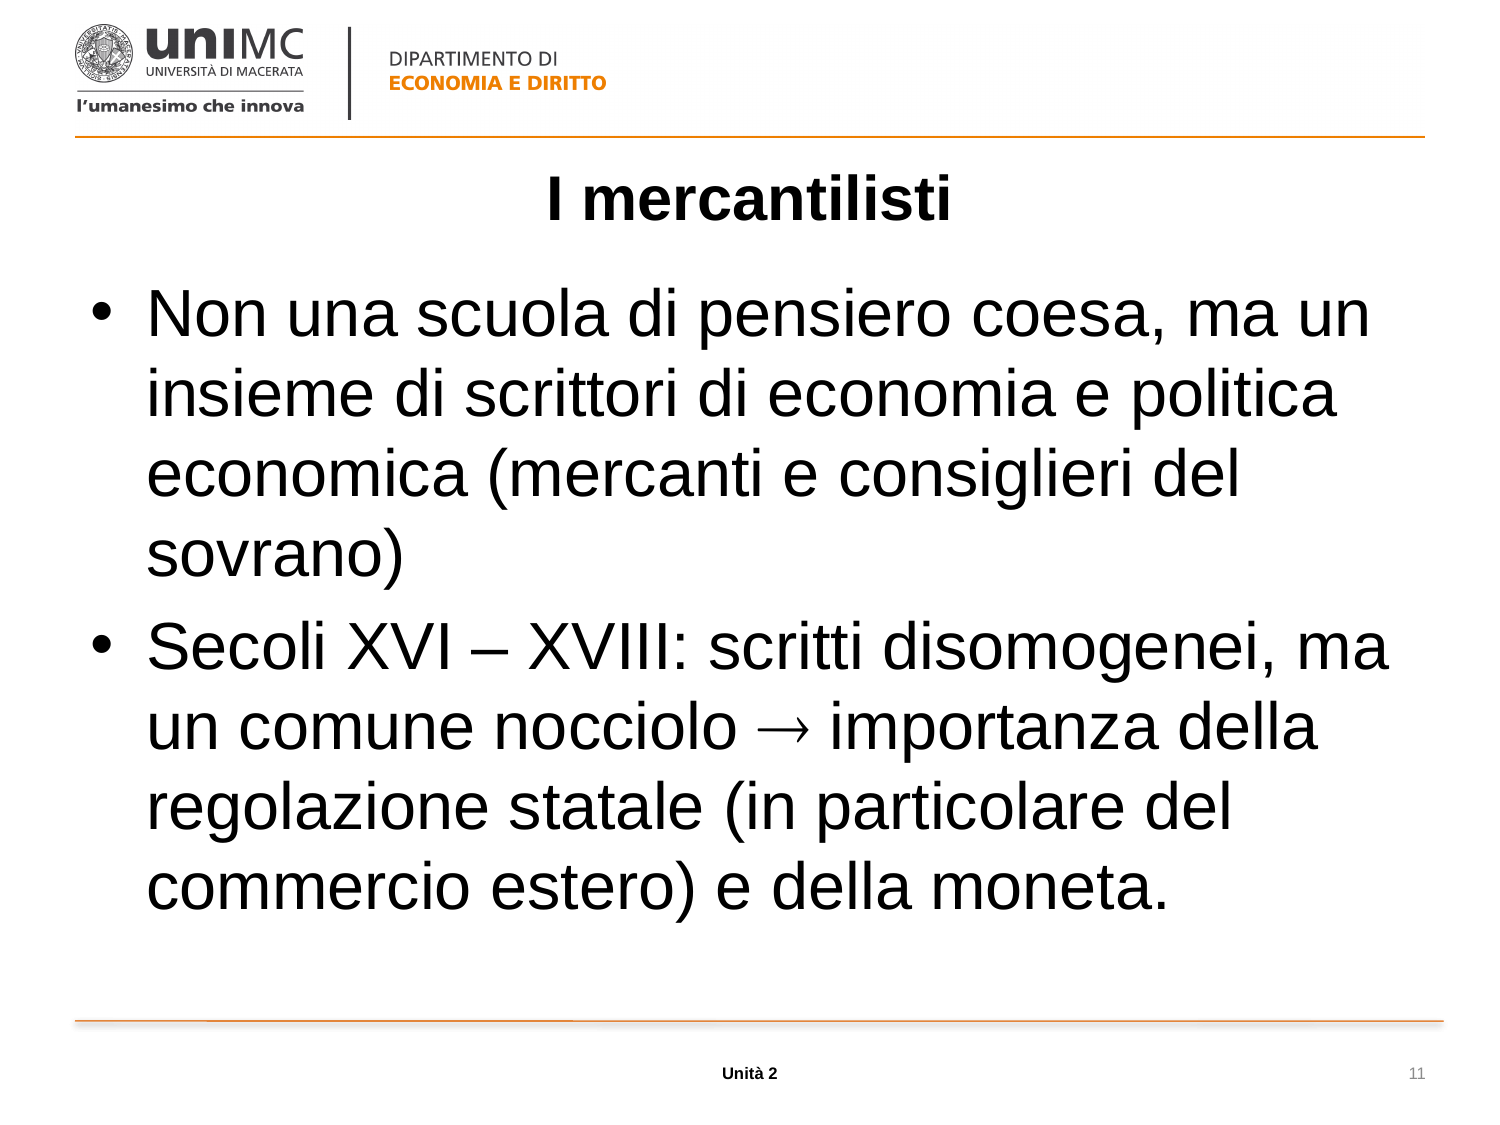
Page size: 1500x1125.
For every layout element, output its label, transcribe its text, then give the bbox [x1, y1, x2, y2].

footer Unità 2 [512, 1042, 988, 1103]
picture [75, 24, 1425, 138]
list Non una scuola di pensiero coesa, ma un insieme di scrittori di economia e politica economica (mercanti e consiglieri del sovrano) Secoli XVI – XVIII: scritti disomogenei, ma un comune nocciolo  importanza della regolazione statale (in particolare del commercio estero) e della moneta. [75, 262, 1425, 1005]
slide_number 11 [1091, 1042, 1442, 1103]
title I mercantilisti [75, 149, 1425, 241]
